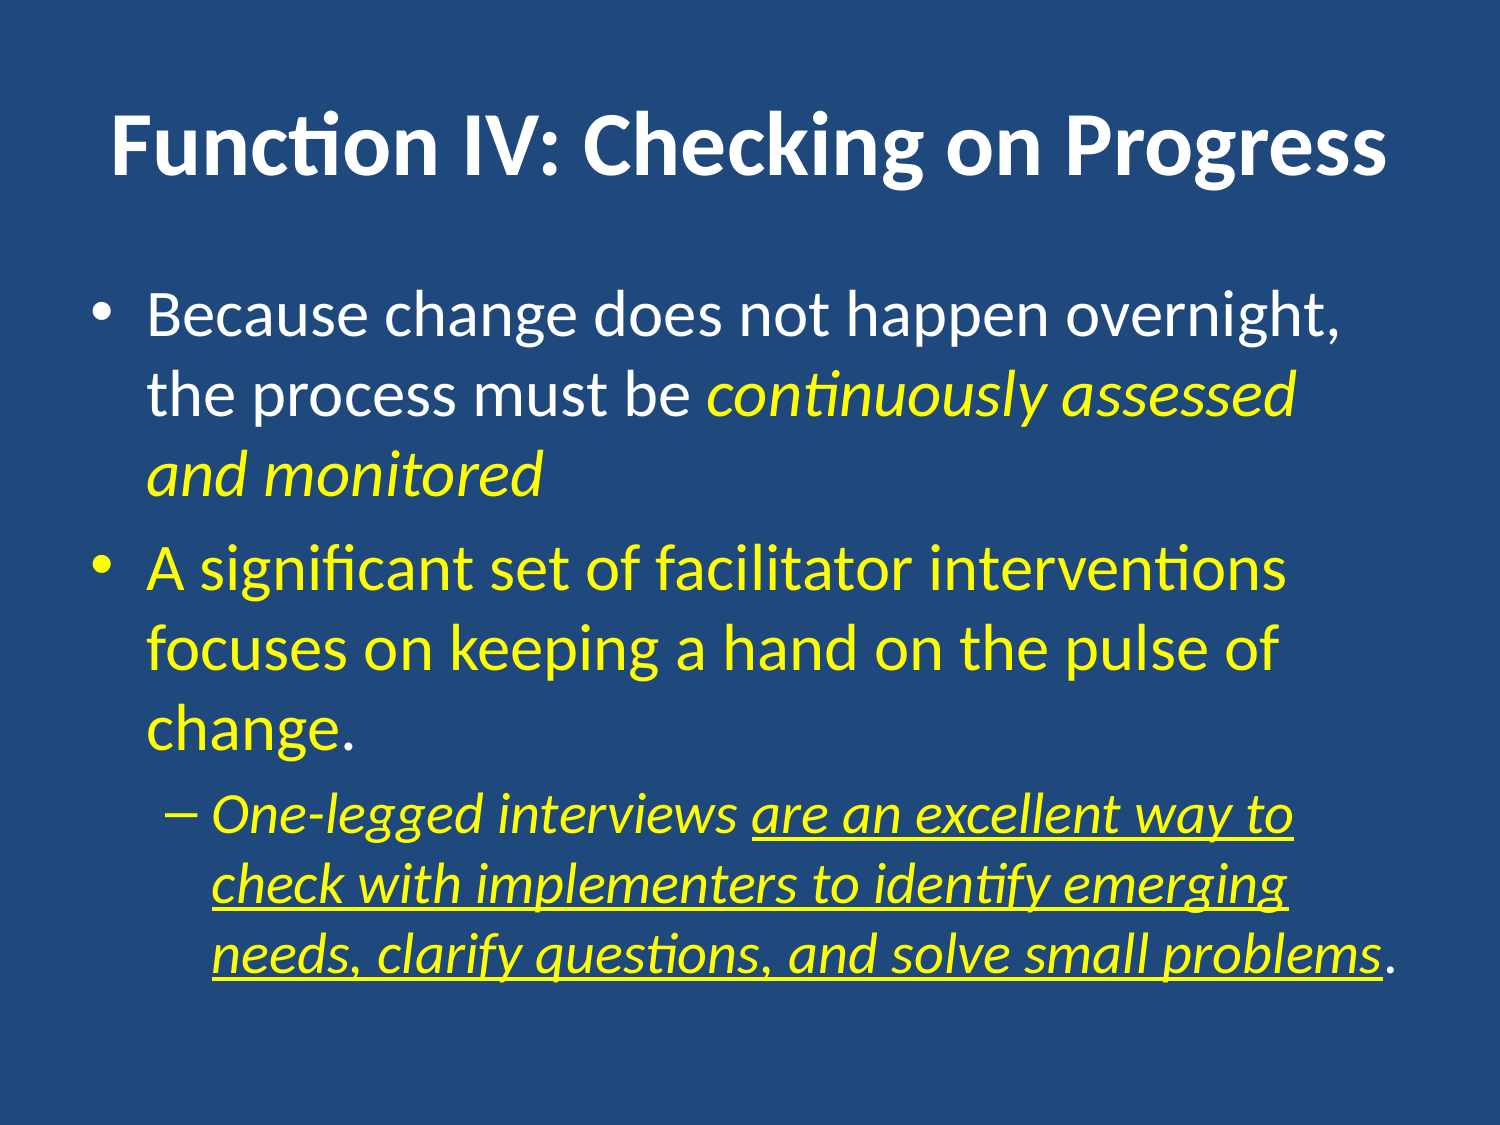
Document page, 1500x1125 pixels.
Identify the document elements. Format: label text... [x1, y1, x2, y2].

title Function IV: Checking on Progress [75, 45, 1425, 233]
list Because change does not happen overnight, the process must be continuously assessed and monitored A significant set of facilitator interventions focuses on keeping a hand on the pulse of change. One-legged interviews are an excellent way to check with implementers to identify emerging needs, clarify questions, and solve small problems. [75, 262, 1425, 1005]
